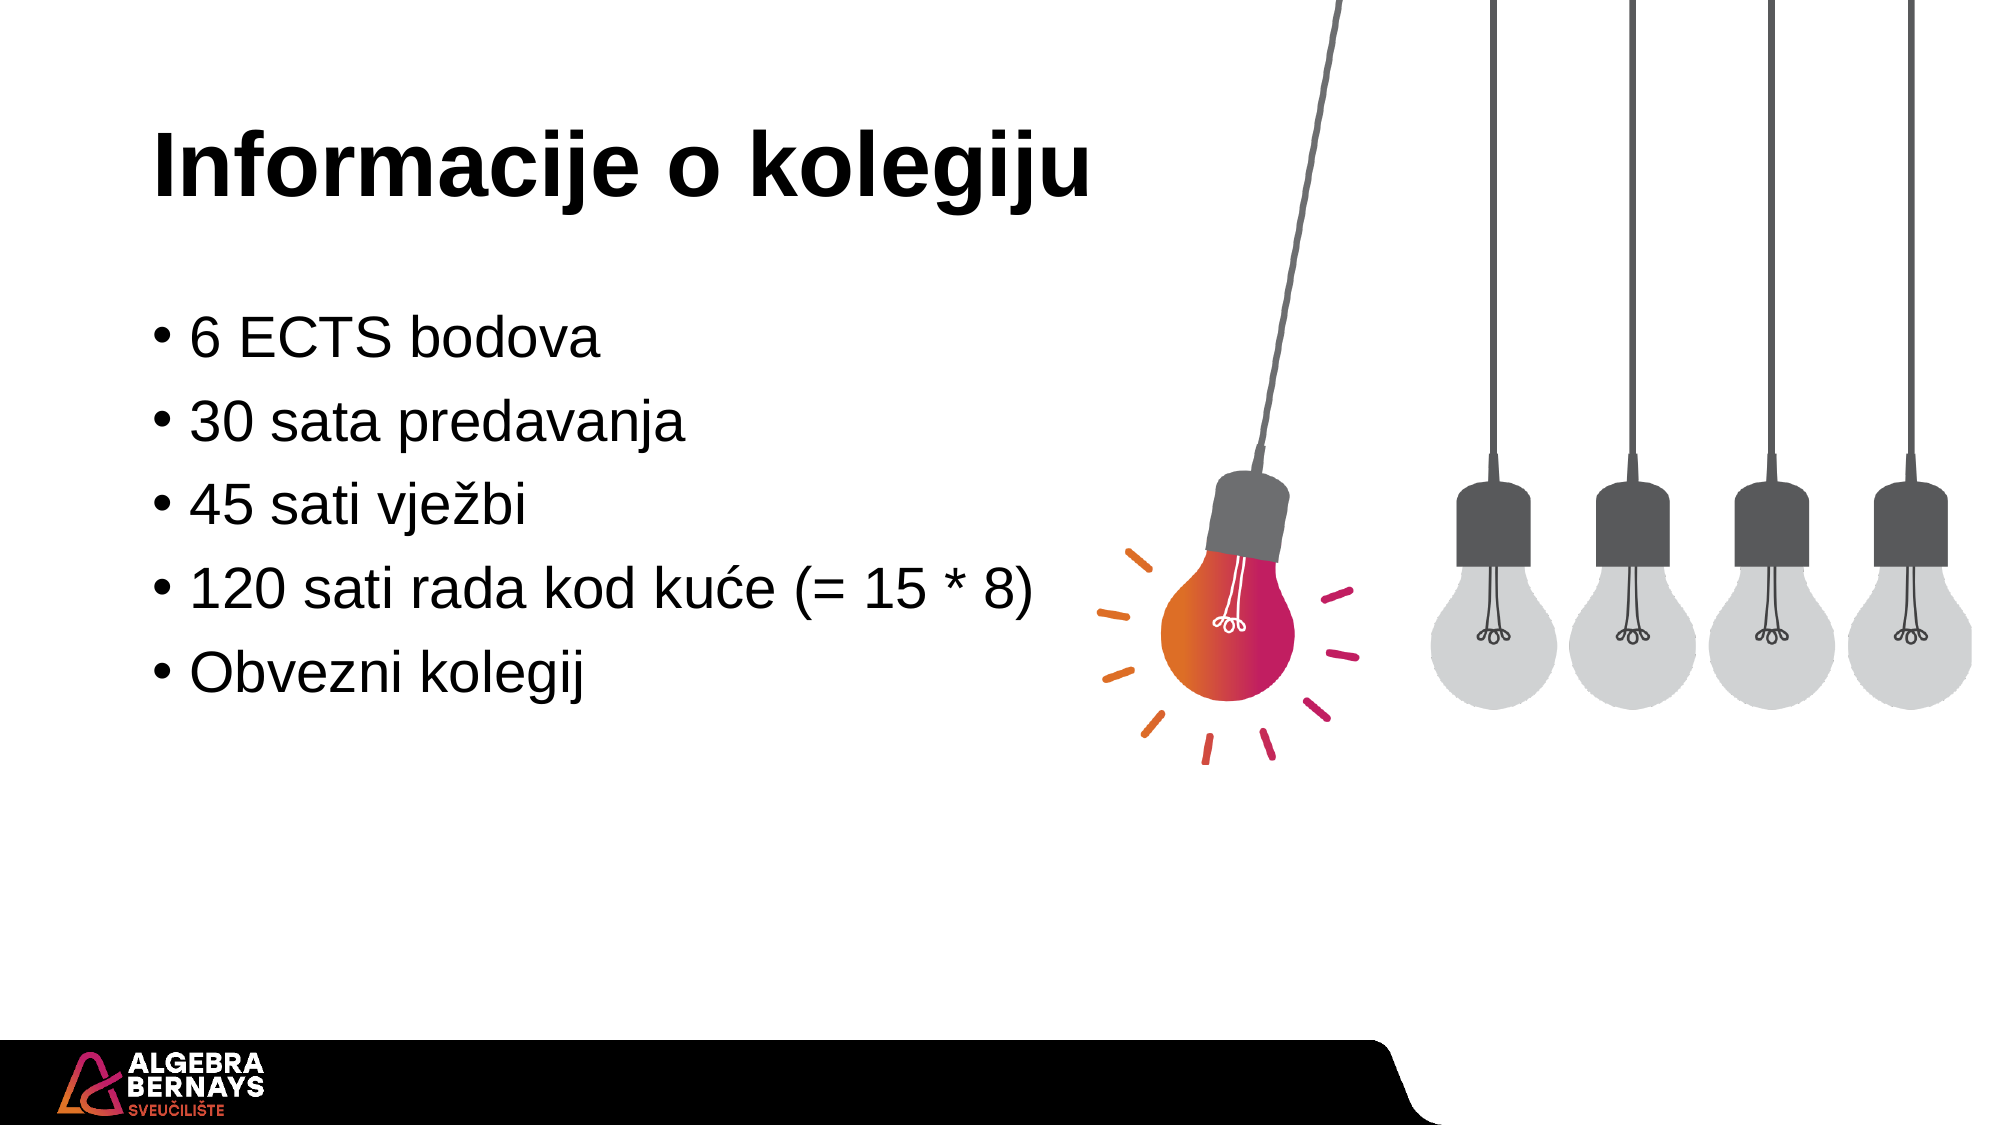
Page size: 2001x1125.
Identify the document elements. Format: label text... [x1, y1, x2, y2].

picture [1096, 0, 1972, 765]
text_box 6 ECTS bodova 30 sata predavanja 45 sati vježbi 120 sati rada kod kuće (= 15 * 8) Obvezni kolegij [137, 299, 1863, 1014]
picture [0, 1040, 1446, 1125]
text_box Informacije o kolegiju [137, 59, 1096, 278]
